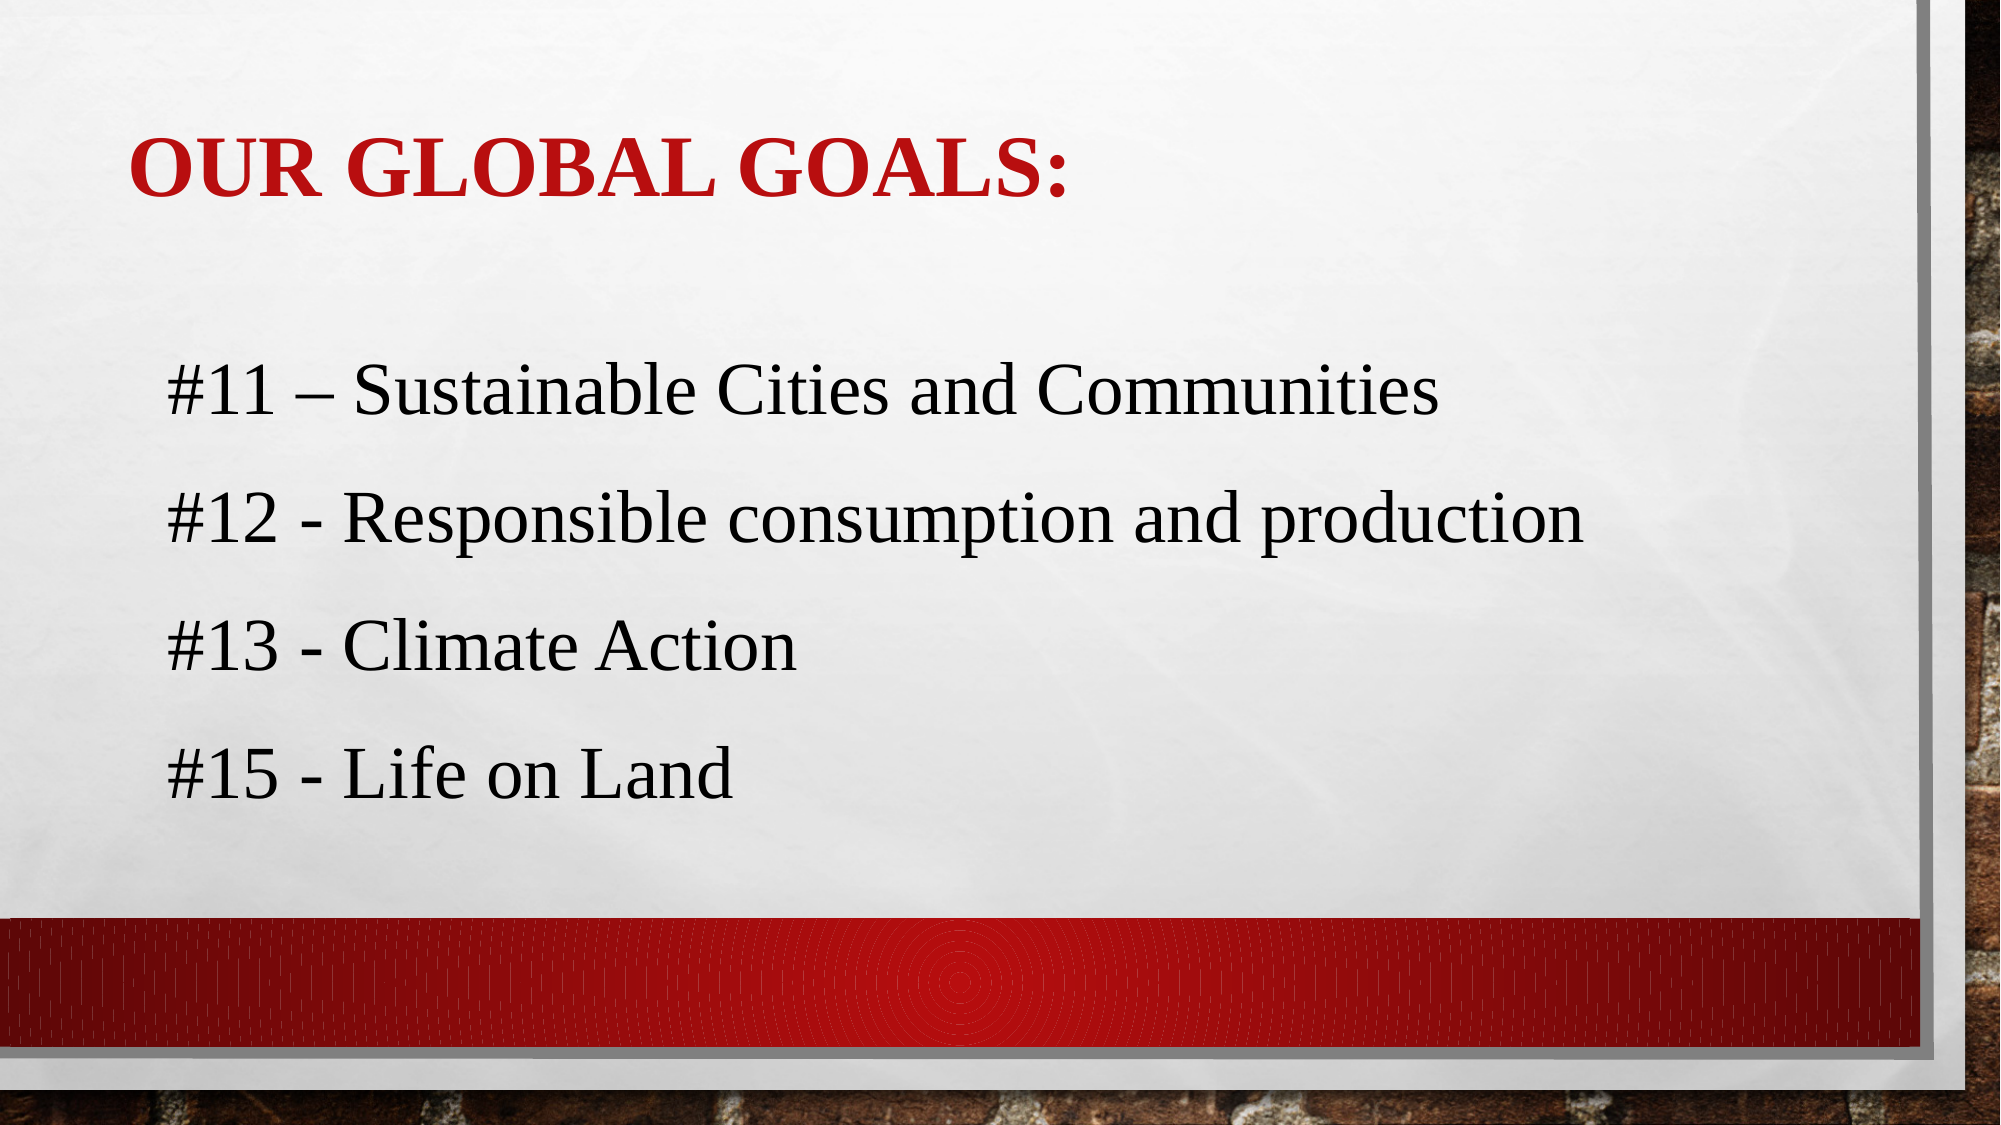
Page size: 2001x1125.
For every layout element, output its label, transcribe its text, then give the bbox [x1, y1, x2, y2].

text_box #11 – Sustainable Cities and Communities #12 - Responsible consumption and production #13 - Climate Action #15 - Life on Land [79, 277, 1823, 822]
picture [0, 0, 2000, 1125]
title Our Global Goals: [112, 112, 1818, 277]
